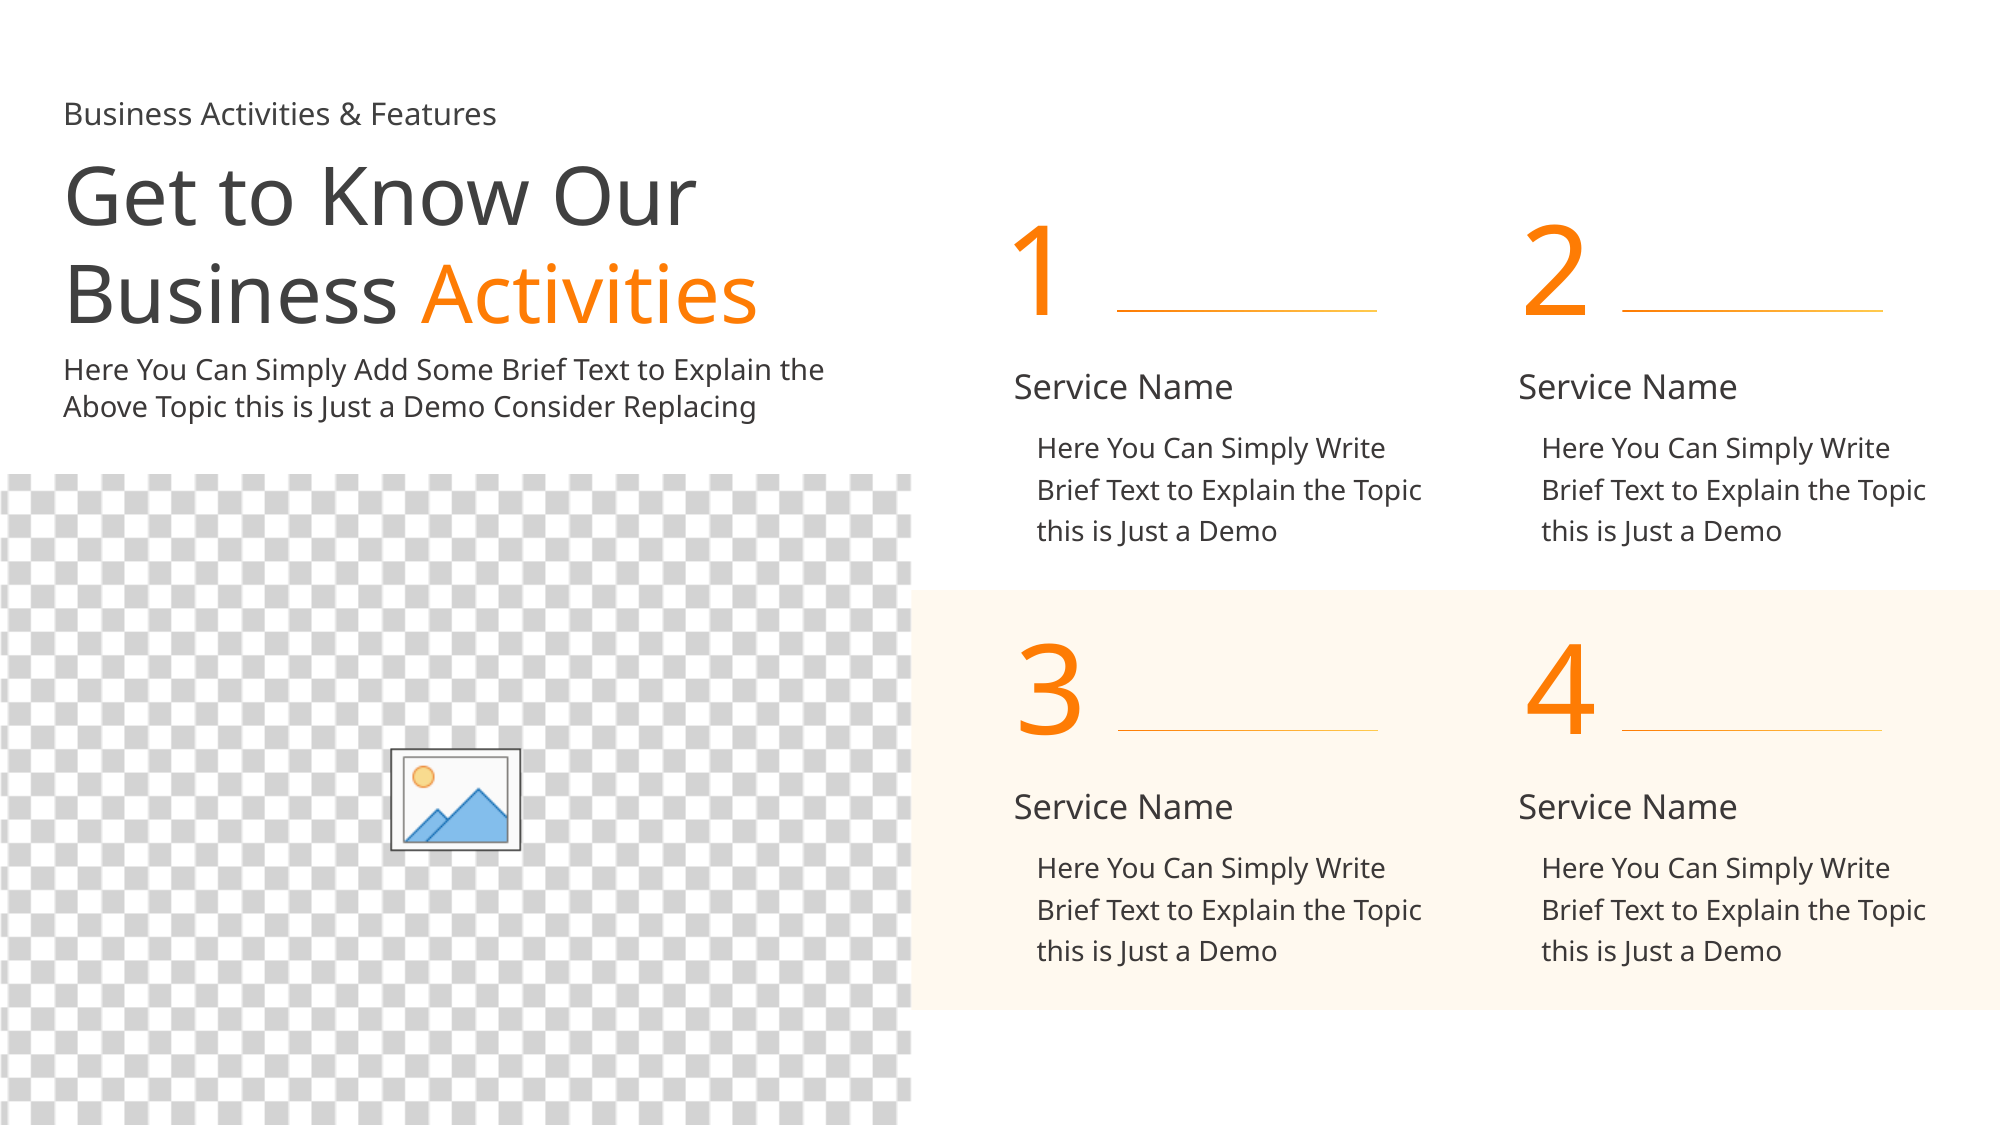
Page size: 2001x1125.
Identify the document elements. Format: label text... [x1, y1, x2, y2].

text_box [912, 589, 2000, 1011]
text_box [1502, 602, 1965, 973]
text_box Get to Know Our Business Activities [48, 137, 912, 341]
text_box Here You Can Simply Add Some Brief Text to Explain the Above Topic this is Just a Demo Consider Replacing [48, 341, 912, 431]
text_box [998, 183, 1461, 553]
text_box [998, 602, 1461, 973]
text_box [1502, 183, 1965, 553]
text_box Business Activities & Features [48, 86, 912, 137]
picture [0, 474, 912, 1125]
